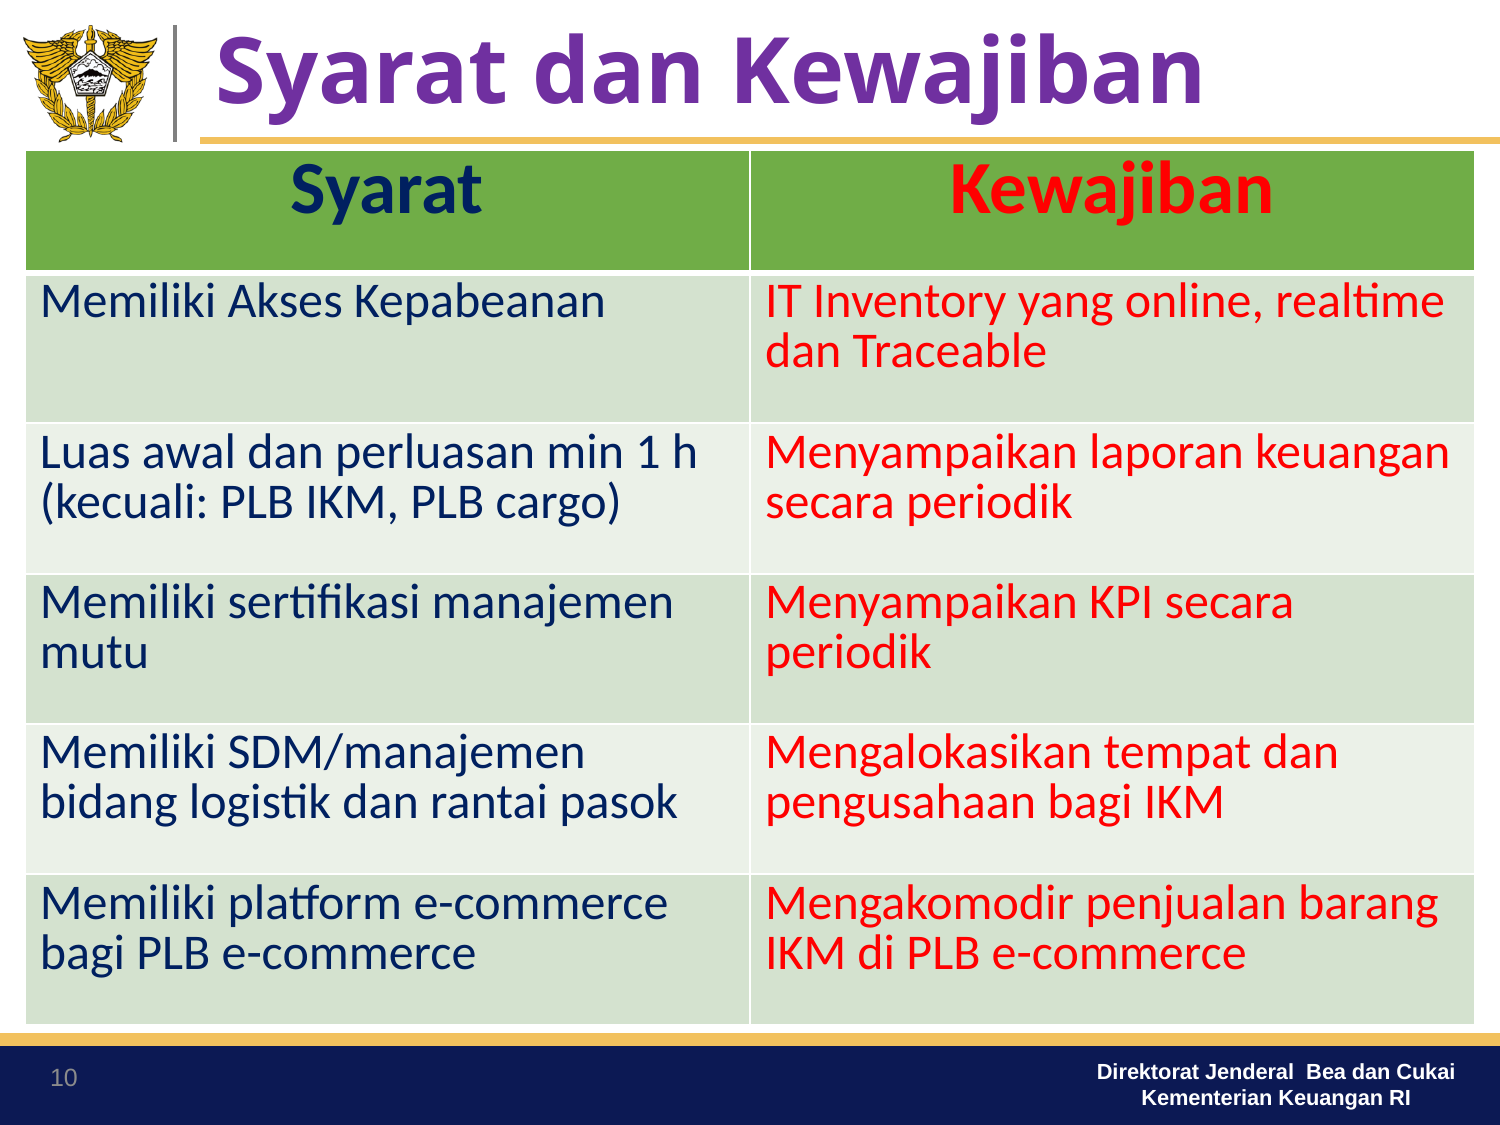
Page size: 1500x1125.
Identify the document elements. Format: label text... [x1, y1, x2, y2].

table_cell Luas awal dan perluasan min 1 h (kecuali: PLB IKM, PLB cargo) [26, 424, 749, 573]
table_cell Menyampaikan KPI secara periodik [751, 575, 1474, 723]
table_cell Mengalokasikan tempat dan pengusahaan bagi IKM [751, 725, 1474, 873]
table_cell Memiliki SDM/manajemen bidang logistik dan rantai pasok [26, 725, 749, 873]
picture [200, 137, 1500, 144]
picture [0, 1033, 1500, 1125]
title Syarat dan Kewajiban [200, 14, 1397, 134]
table_cell Memiliki platform e-commerce bagi PLB e-commerce [26, 875, 749, 1024]
picture [19, 19, 163, 150]
table_header Syarat [26, 151, 749, 270]
table_cell Mengakomodir penjualan barang IKM di PLB e-commerce [751, 875, 1474, 1024]
table_header Kewajiban [751, 151, 1474, 270]
table_cell Menyampaikan laporan keuangan secara periodik [751, 424, 1474, 573]
table_cell Memiliki sertifikasi manajemen mutu [26, 575, 749, 723]
table_cell IT Inventory yang online, realtime dan Traceable [751, 276, 1474, 422]
table_cell Memiliki Akses Kepabeanan [26, 276, 749, 422]
